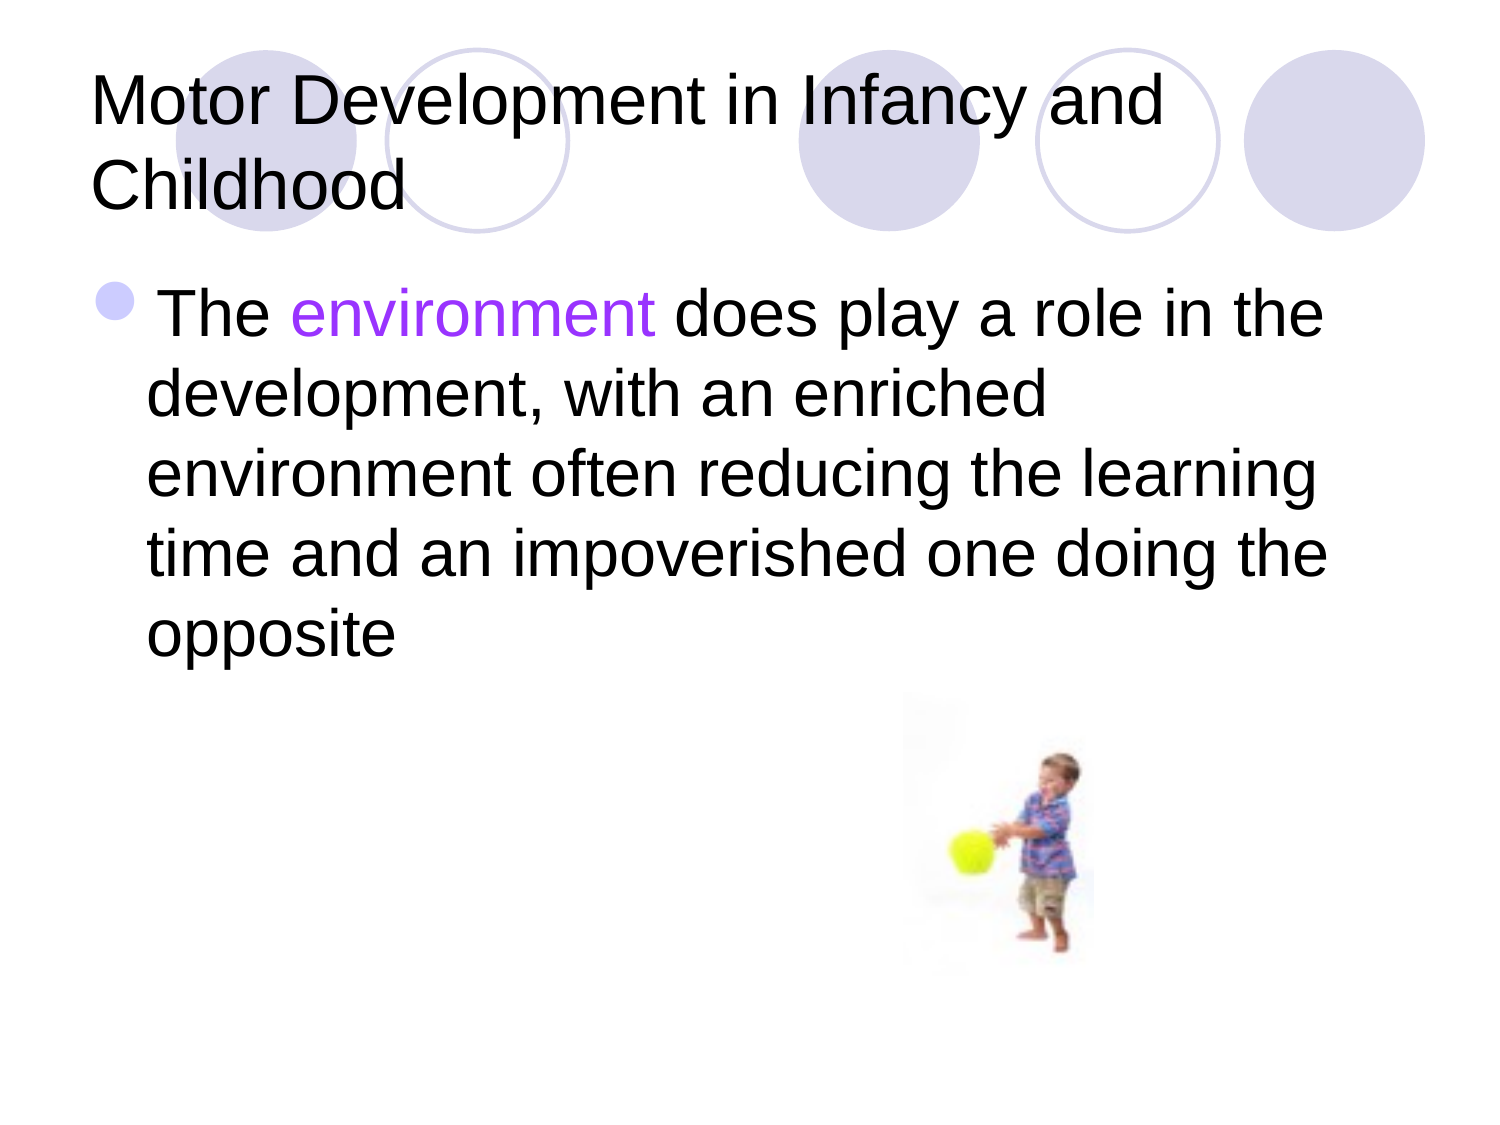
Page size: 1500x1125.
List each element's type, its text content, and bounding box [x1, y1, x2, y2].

list The environment does play a role in the development, with an enriched environment often reducing the learning time and an impoverished one doing the opposite [74, 262, 1426, 1006]
title Motor Development in Infancy and Childhood [74, 44, 1426, 233]
picture [903, 692, 1094, 976]
